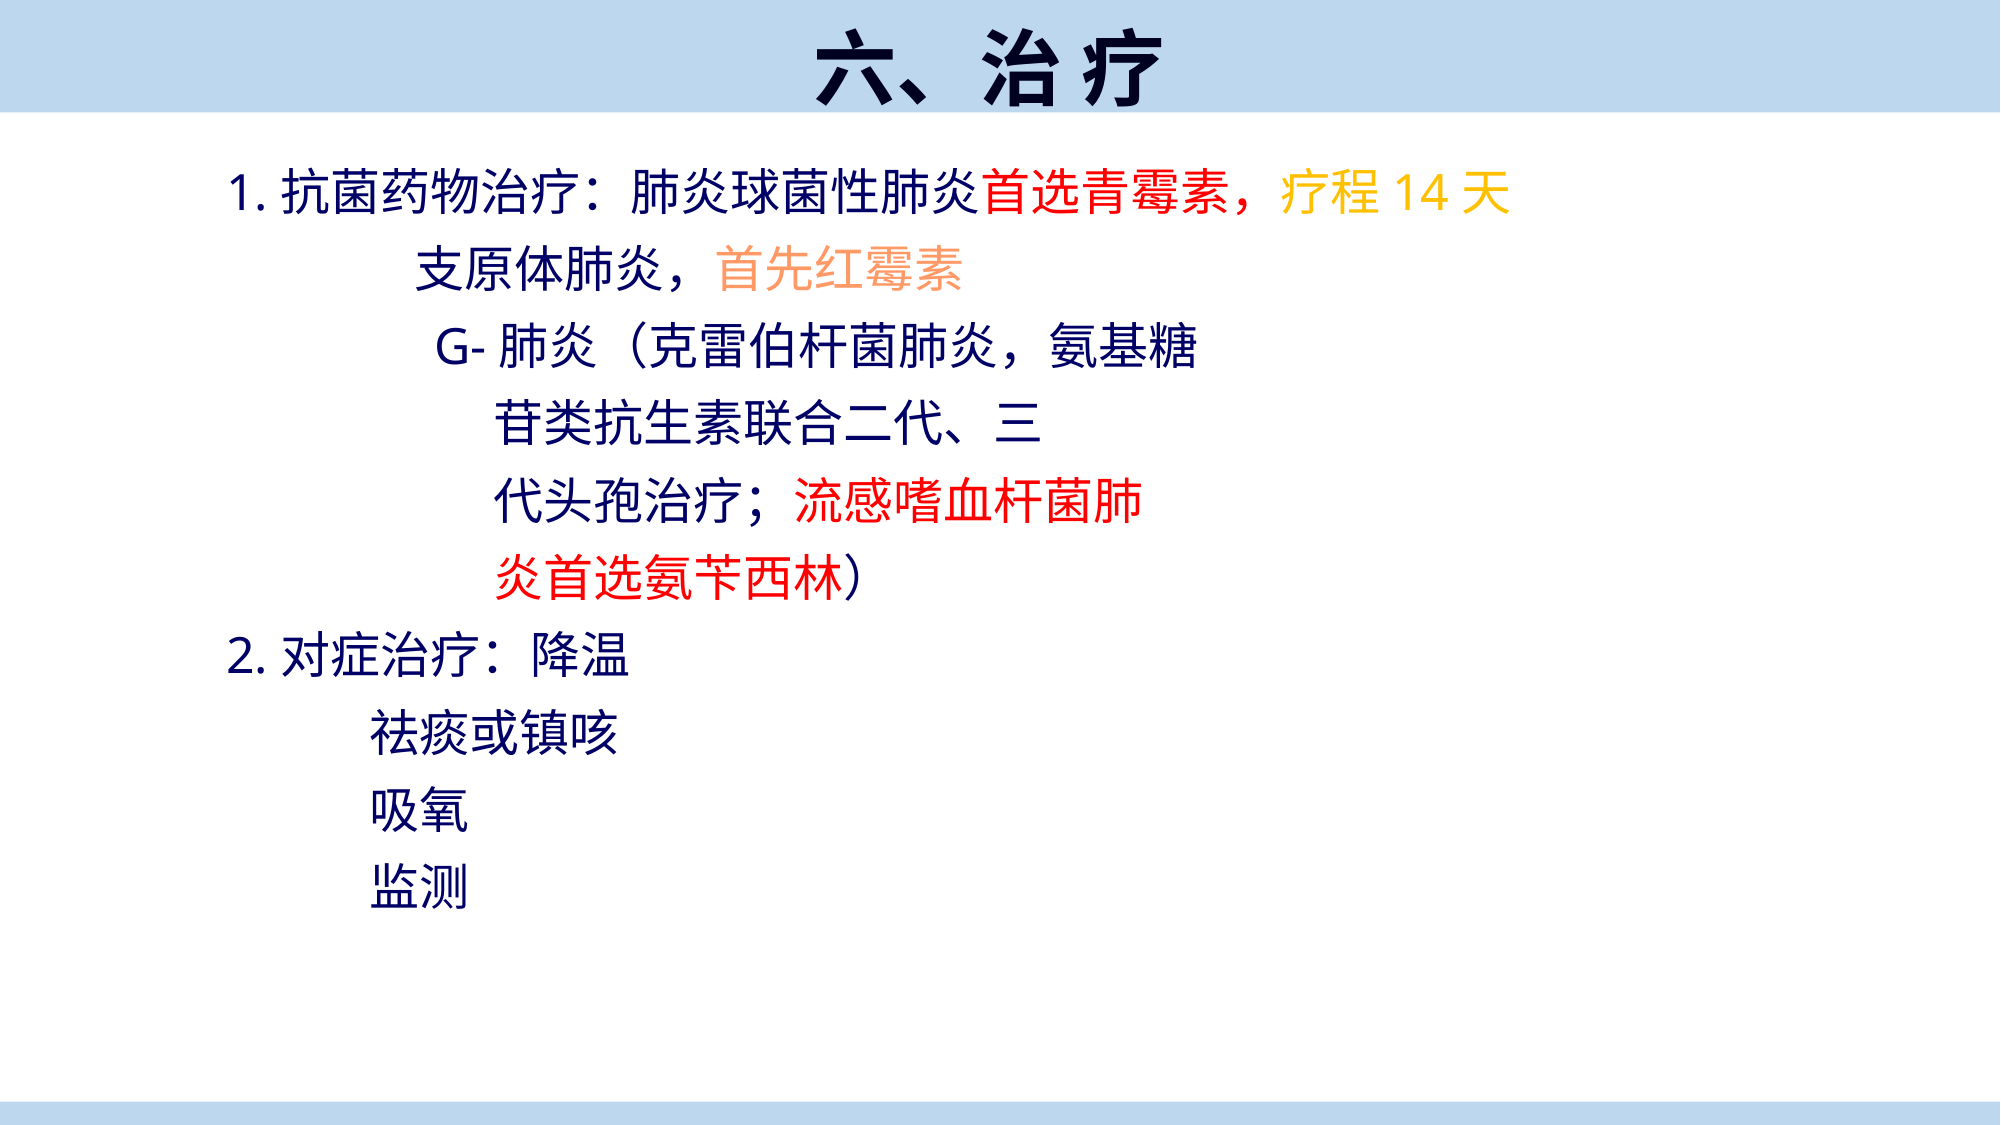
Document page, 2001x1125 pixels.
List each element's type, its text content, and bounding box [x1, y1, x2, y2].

text_box 六、治 疗 [716, 0, 1180, 144]
text_box 1.抗菌药物治疗：肺炎球菌性肺炎首选青霉素，疗程14天 支原体肺炎，首先红霉素 G-肺炎（克雷伯杆菌肺炎，氨基糖 苷类抗生素联合二代、三 代头孢治疗；流感嗜血杆菌肺 炎首选氨苄西林） 2.对症治疗：降温 祛痰或镇咳 吸氧 监测 [167, 143, 1968, 1125]
